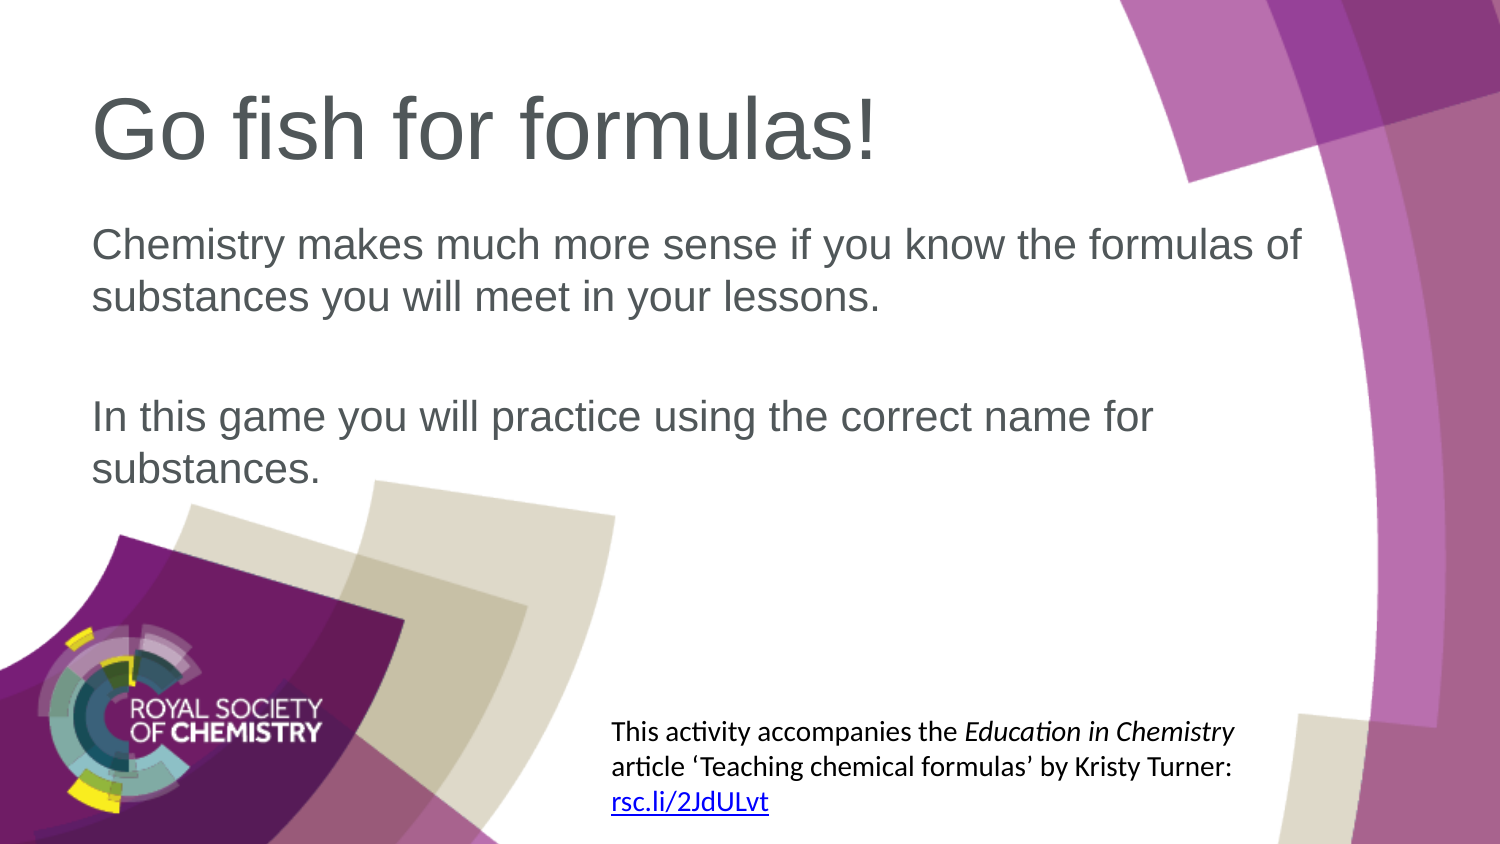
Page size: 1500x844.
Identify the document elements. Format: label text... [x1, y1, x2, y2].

picture [0, 0, 1500, 844]
text_box This activity accompanies the Education in Chemistry article ‘Teaching chemical formulas’ by Kristy Turner: rsc.li/2JdULvt [596, 705, 1329, 825]
title Go fish for formulas! [76, 34, 1128, 209]
subtitle Chemistry makes much more sense if you know the formulas of substances you will meet in your lessons. In this game you will practice using the correct name for substances. [76, 209, 1353, 500]
